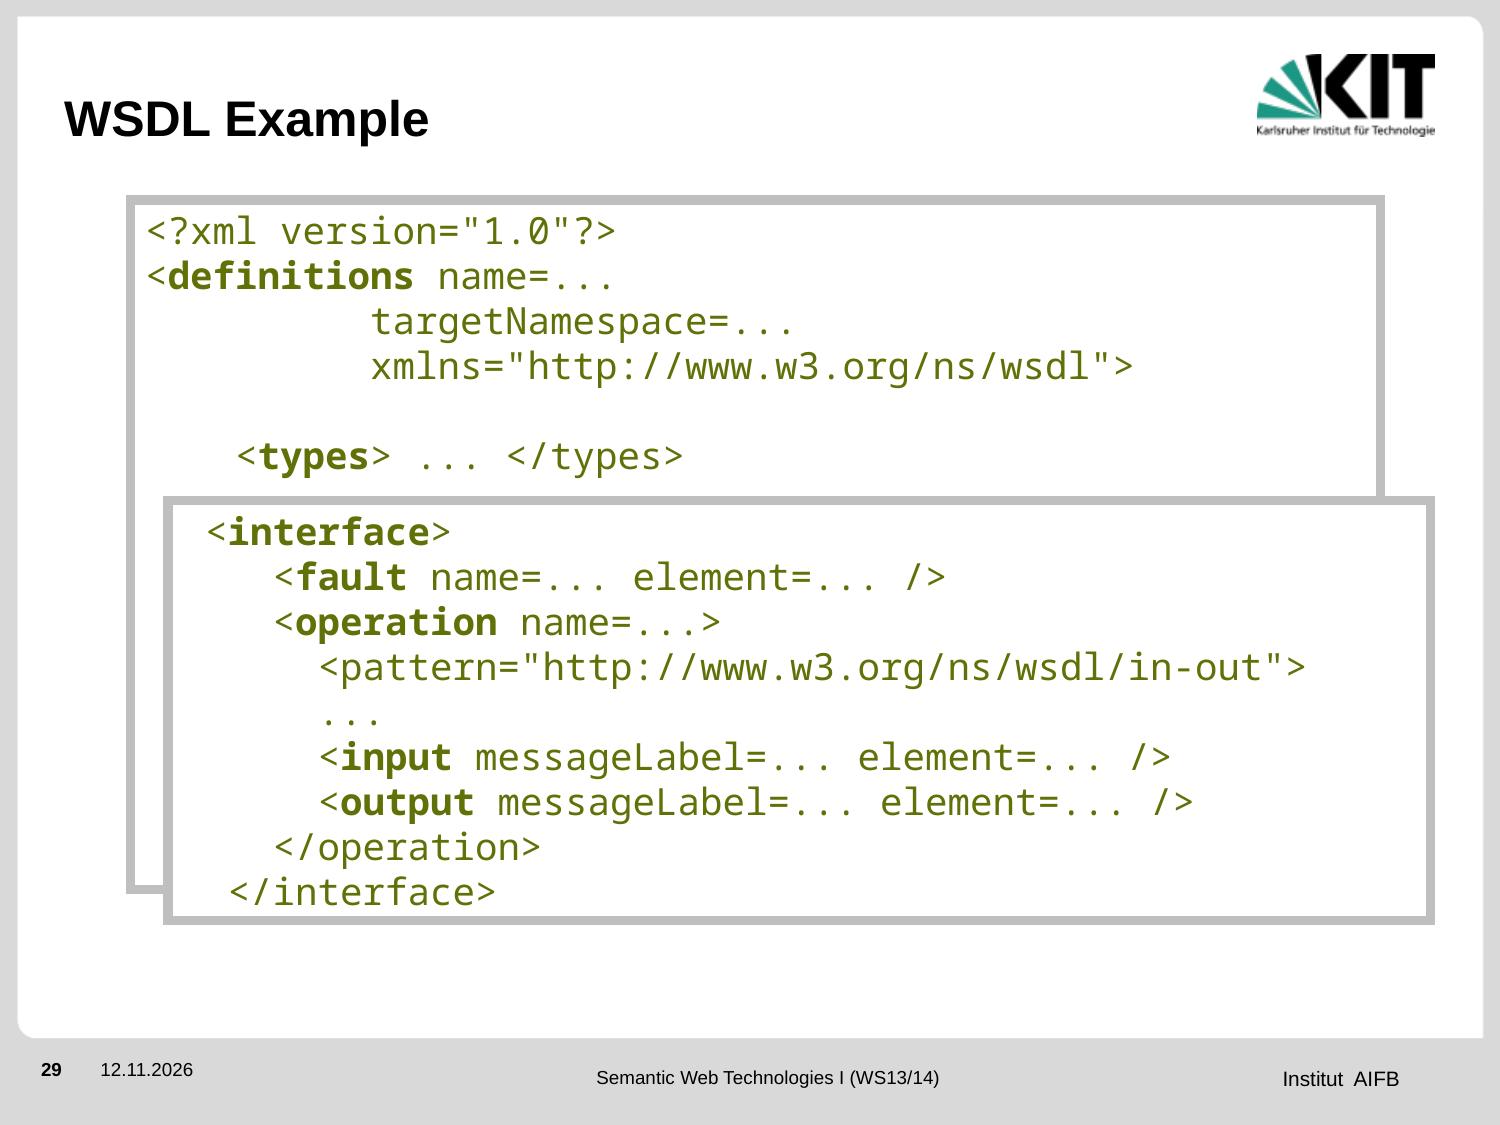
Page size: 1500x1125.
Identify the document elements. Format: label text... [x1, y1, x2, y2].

text_box <?xml version="1.0"?> <definitions name=... targetNamespace=... xmlns="http://www.w3.org/ns/wsdl"> <types> ... </types> [130, 199, 1381, 890]
text_box <interface> <fault name=... element=... /> <operation name=...> <pattern="http://www.w3.org/ns/wsdl/in-out"> ... <input messageLabel=... element=... /> <output messageLabel=... element=... /> </operation> </interface> [167, 500, 1431, 921]
title WSDL Example [64, 54, 1198, 147]
picture [0, 0, 1500, 1125]
